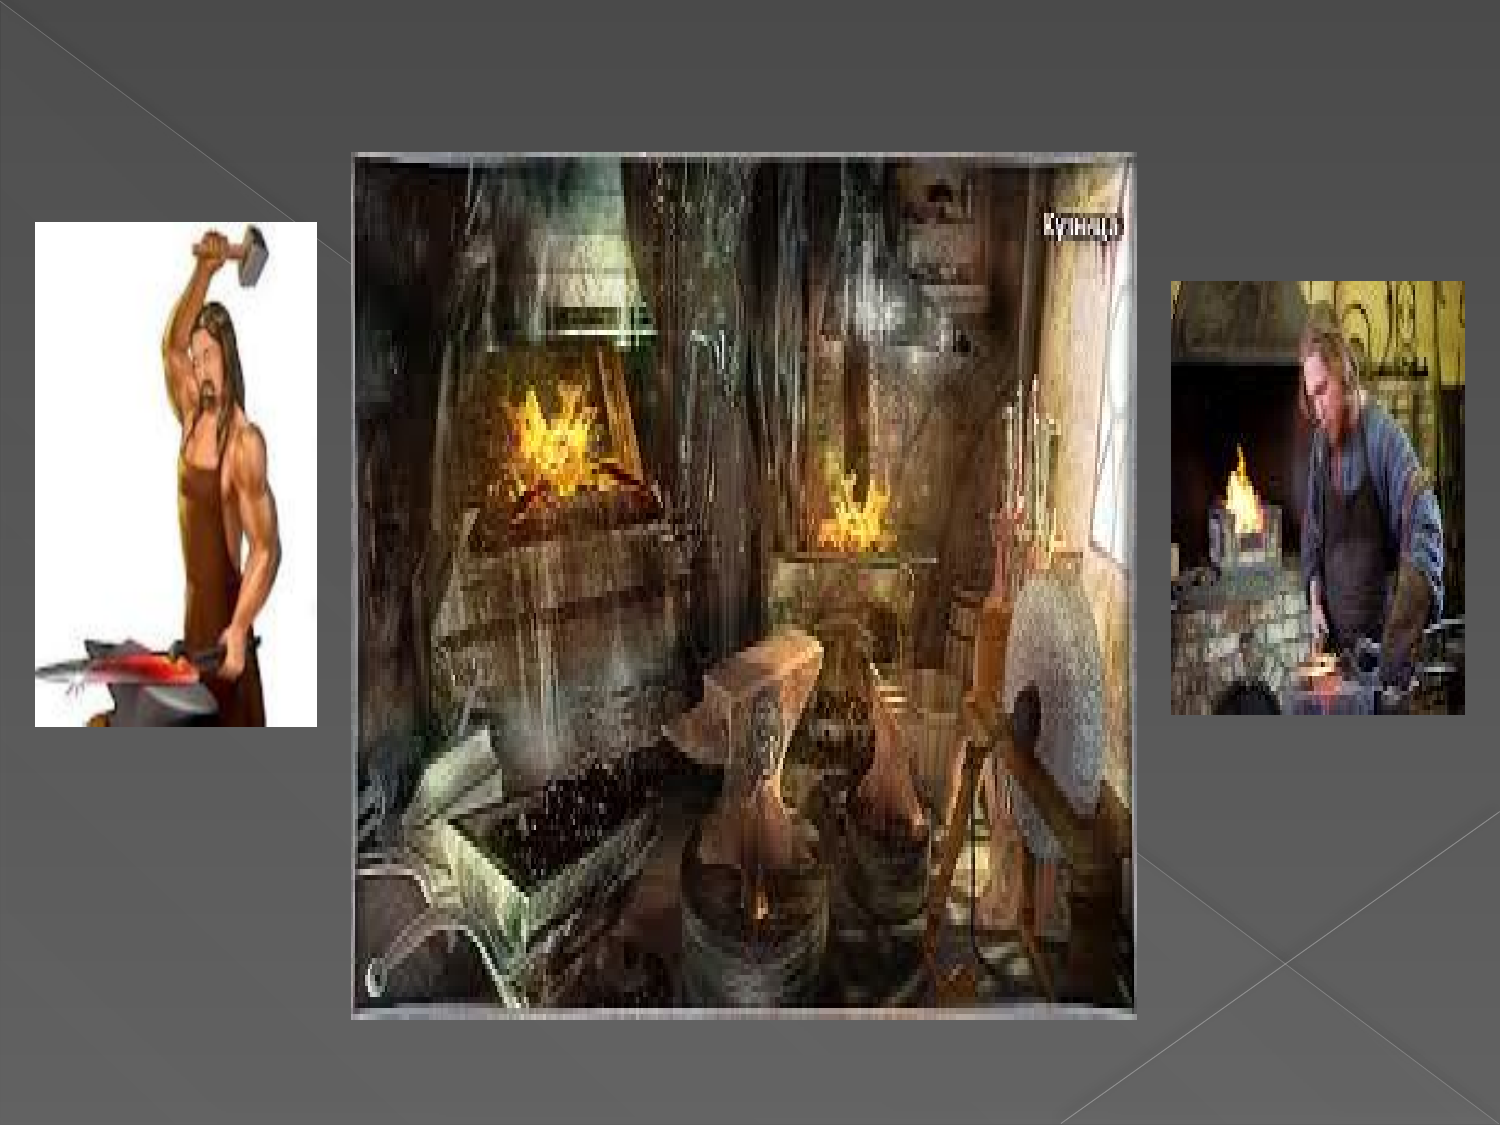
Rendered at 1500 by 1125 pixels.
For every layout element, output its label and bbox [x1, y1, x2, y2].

picture [351, 152, 1137, 1020]
picture [34, 222, 317, 727]
picture [1171, 280, 1466, 715]
